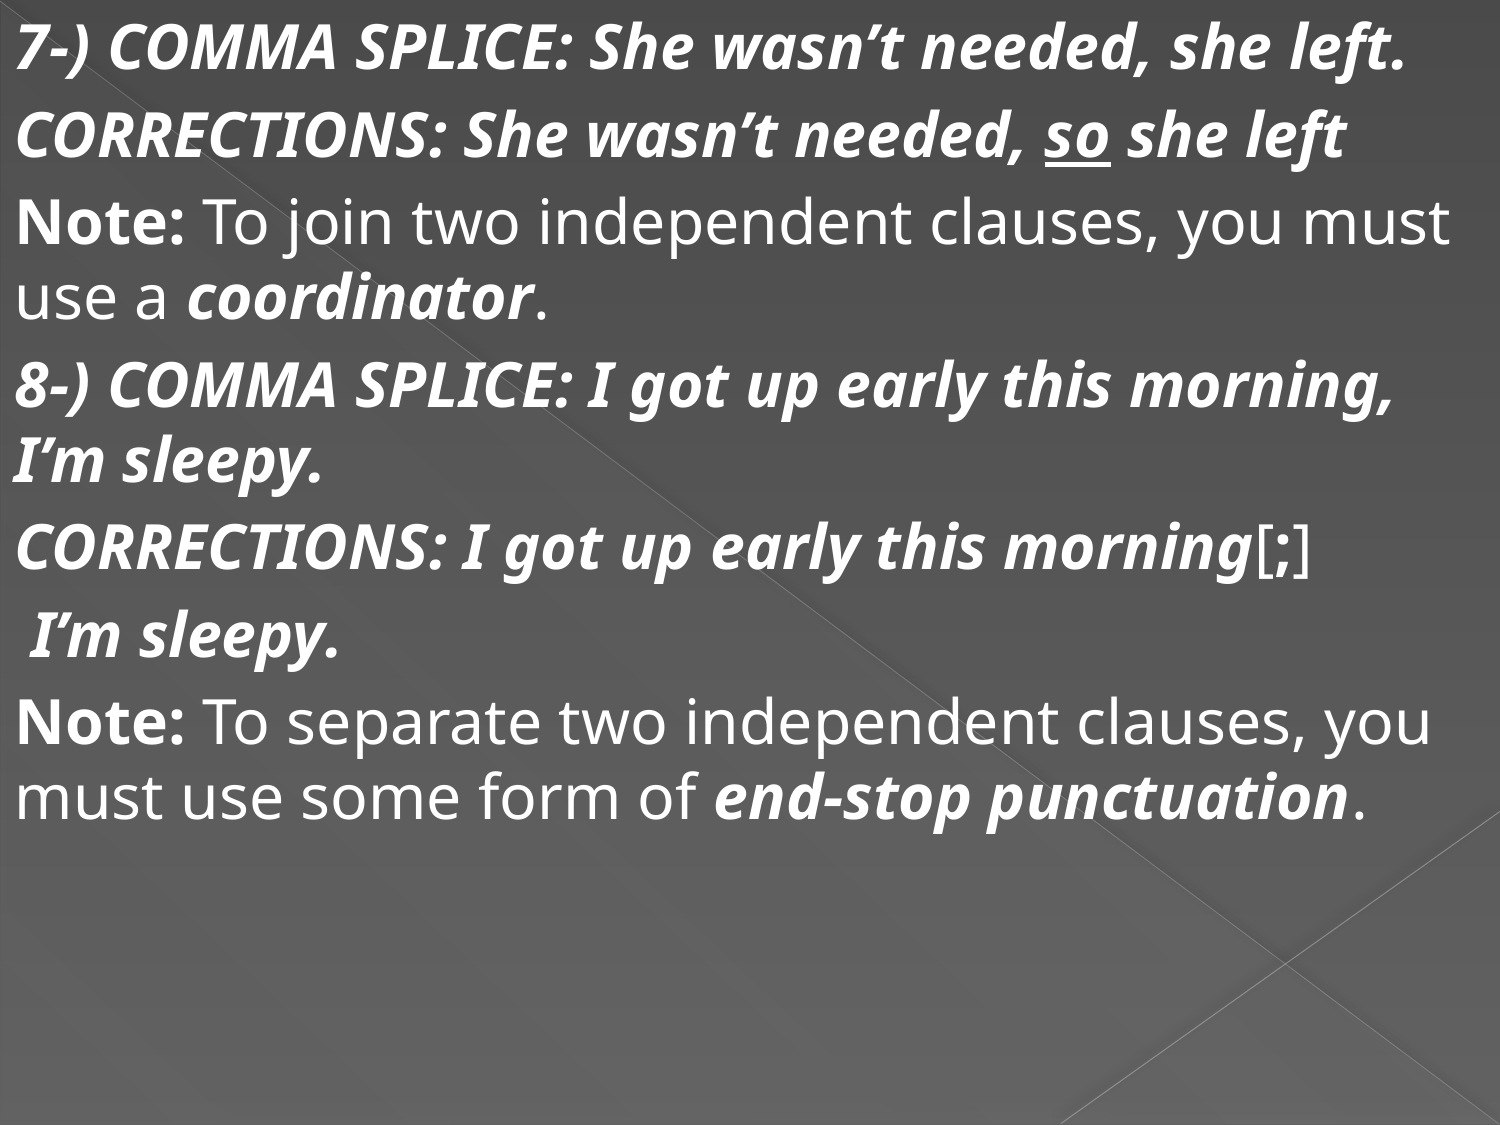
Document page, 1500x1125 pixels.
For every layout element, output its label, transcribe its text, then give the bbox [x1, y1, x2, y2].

list 7-) COMMA SPLICE: She wasn’t needed, she left. CORRECTIONS: She wasn’t needed, so she left Note: To join two independent clauses, you must use a coordinator. 8-) COMMA SPLICE: I got up early this morning, I’m sleepy. CORRECTIONS: I got up early this morning[;] I’m sleepy. Note: To separate two independent clauses, you must use some form of end-stop punctuation. [0, 0, 1500, 1125]
